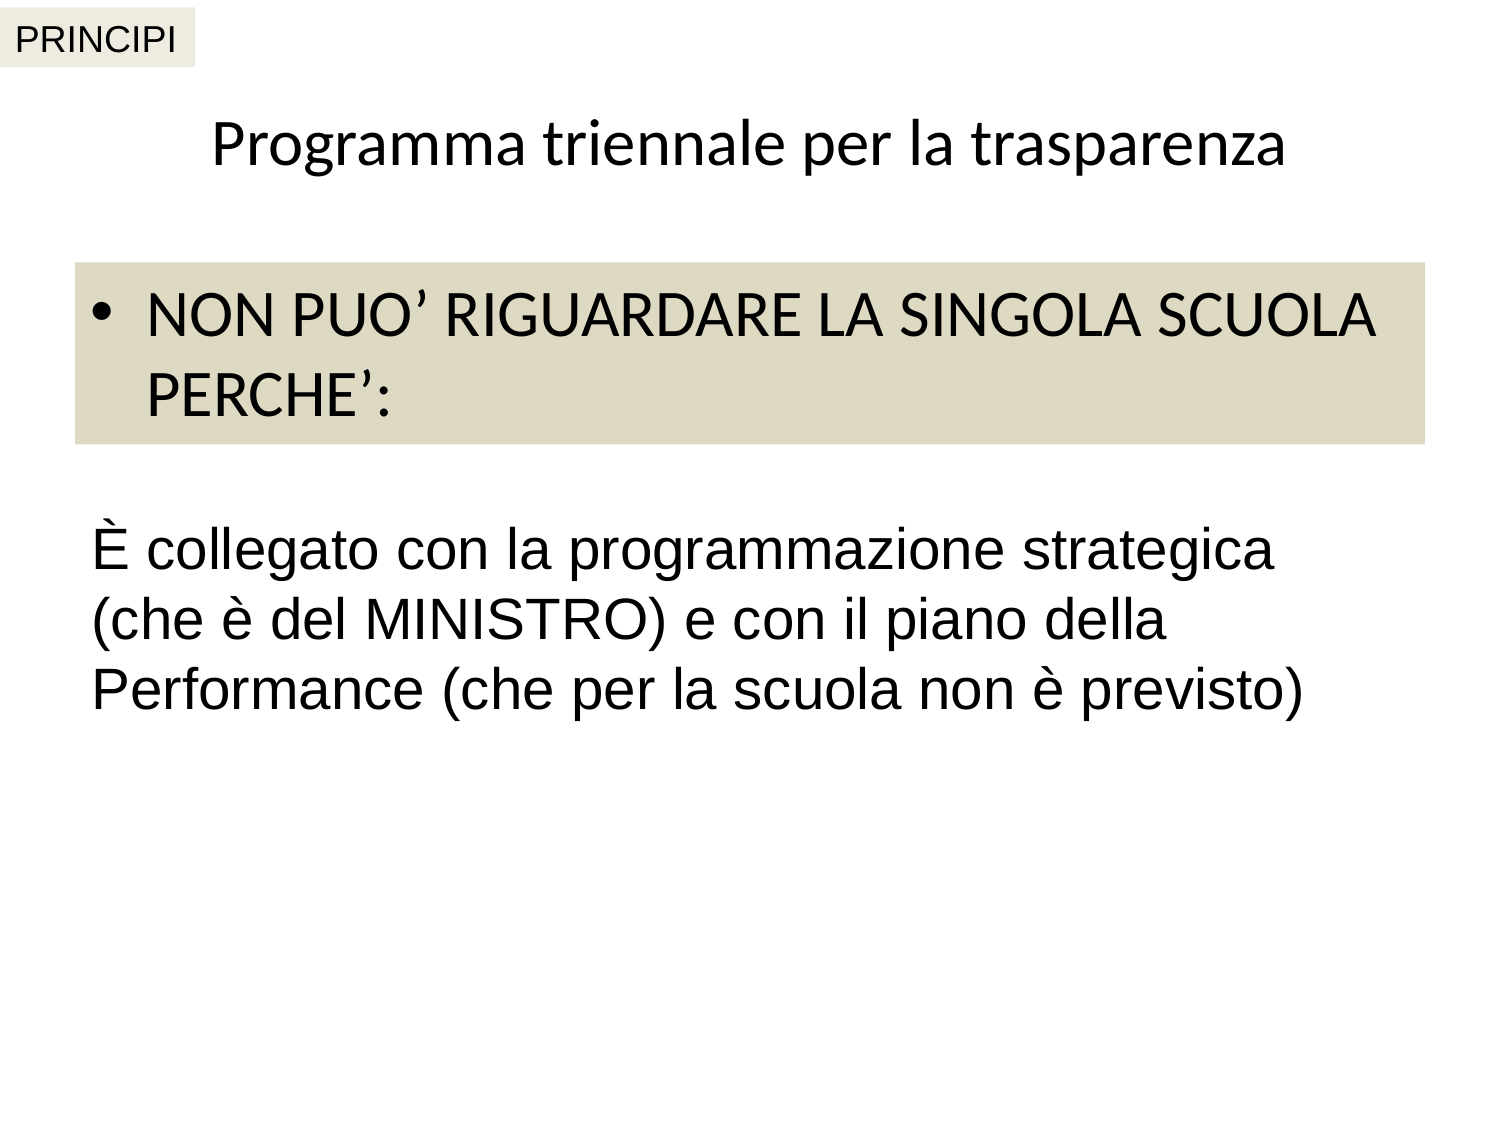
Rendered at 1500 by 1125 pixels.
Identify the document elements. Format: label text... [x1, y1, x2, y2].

title Programma triennale per la trasparenza [74, 44, 1426, 233]
list NON PUO’ RIGUARDARE LA SINGOLA SCUOLA PERCHE’: [74, 262, 1426, 445]
text_box È collegato con la programmazione strategica (che è del MINISTRO) e con il piano della Performance (che per la scuola non è previsto) [76, 503, 1353, 729]
text_box PRINCIPI [0, 7, 195, 68]
